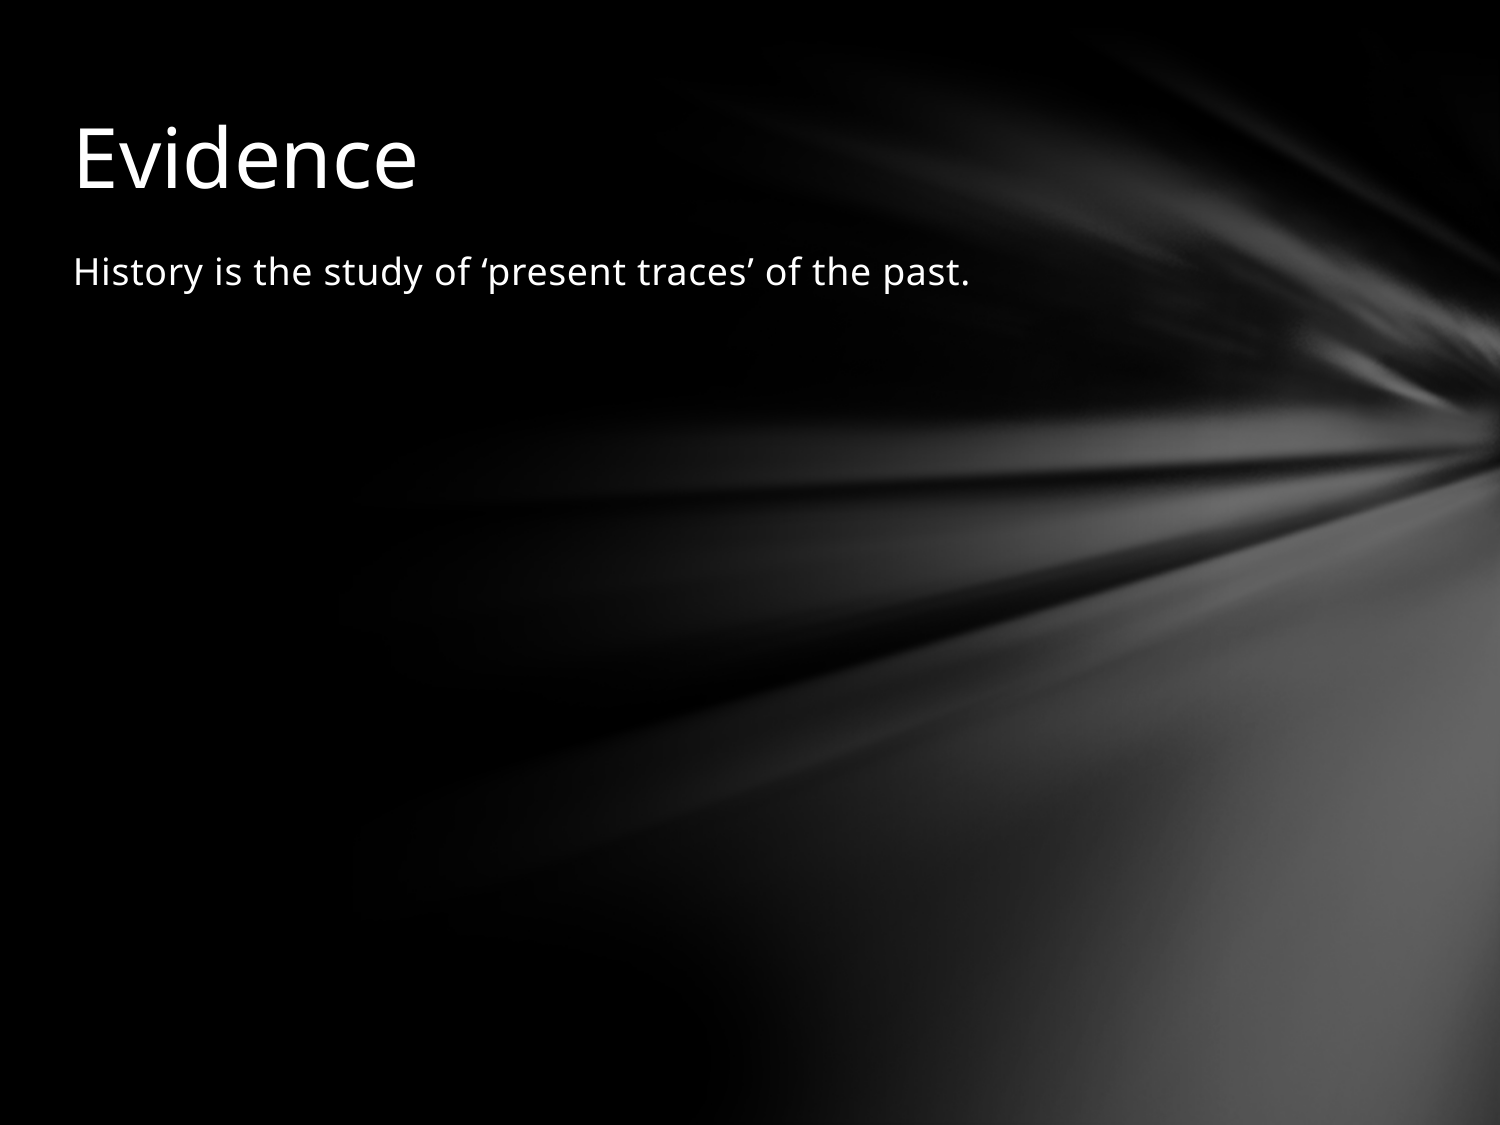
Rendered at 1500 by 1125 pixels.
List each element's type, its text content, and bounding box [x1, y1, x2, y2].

list History is the study of ‘present traces’ of the past. [57, 239, 1318, 1015]
title Evidence [57, 37, 1318, 213]
